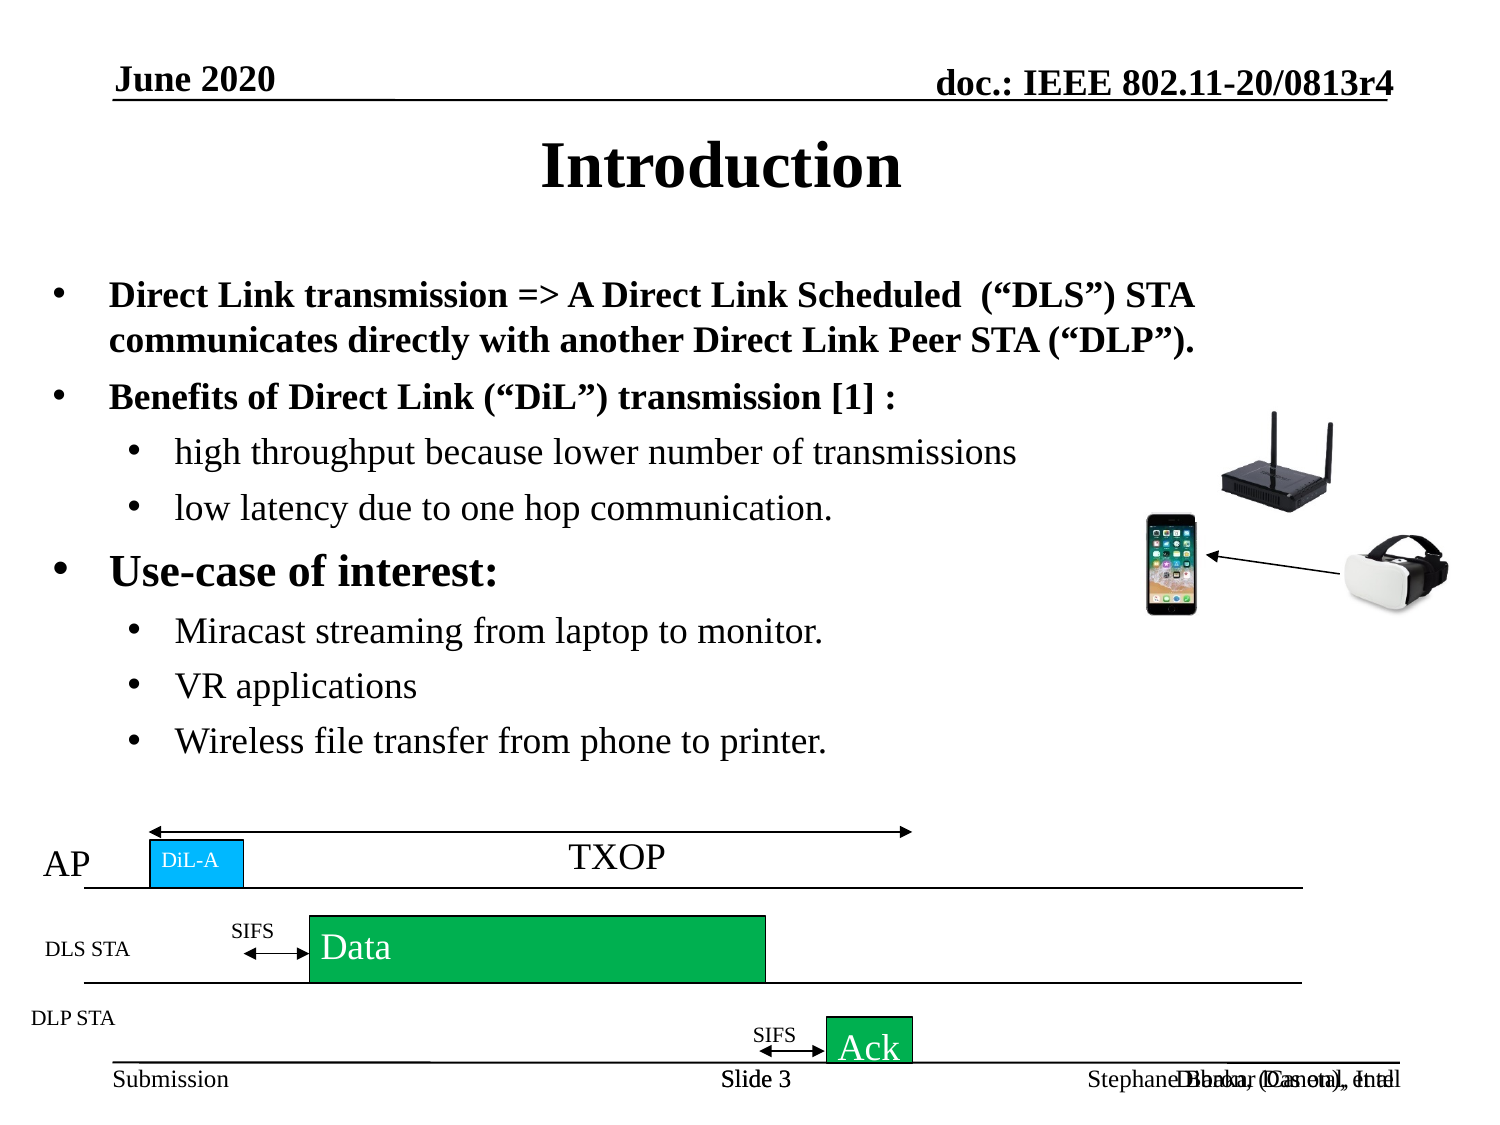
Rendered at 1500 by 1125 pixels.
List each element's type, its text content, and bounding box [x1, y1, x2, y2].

text_box TXOP [554, 840, 690, 885]
text_box DLP STA [16, 995, 141, 1037]
text_box Ack [826, 1017, 913, 1064]
text_box Slide 3 [712, 1062, 800, 1122]
picture [1138, 400, 1454, 626]
text_box SIFS [738, 1013, 812, 1055]
text_box SIFS [216, 909, 290, 951]
footer Stephane Baron, (Canon), et al [878, 1061, 1402, 1093]
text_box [1205, 554, 1341, 575]
title Introduction [92, 73, 1368, 249]
text_box DLS STA [29, 927, 156, 968]
text_box DiL-A [149, 840, 244, 887]
text_box Data [309, 916, 766, 982]
text_box TXOP [554, 824, 690, 831]
list Direct Link transmission => A Direct Link Scheduled (“DLS”) STA communicates directly with another Direct Link Peer STA (“DLP”). Benefits of Direct Link (“DiL”) transmission [1] : high throughput because lower number of transmissions low latency due to one hop communication. Use-case of interest: Miracast streaming from laptop to monitor. VR applications Wireless file transfer from phone to printer. [37, 261, 1303, 796]
text_box AP [28, 831, 115, 892]
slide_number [114, 54, 423, 100]
